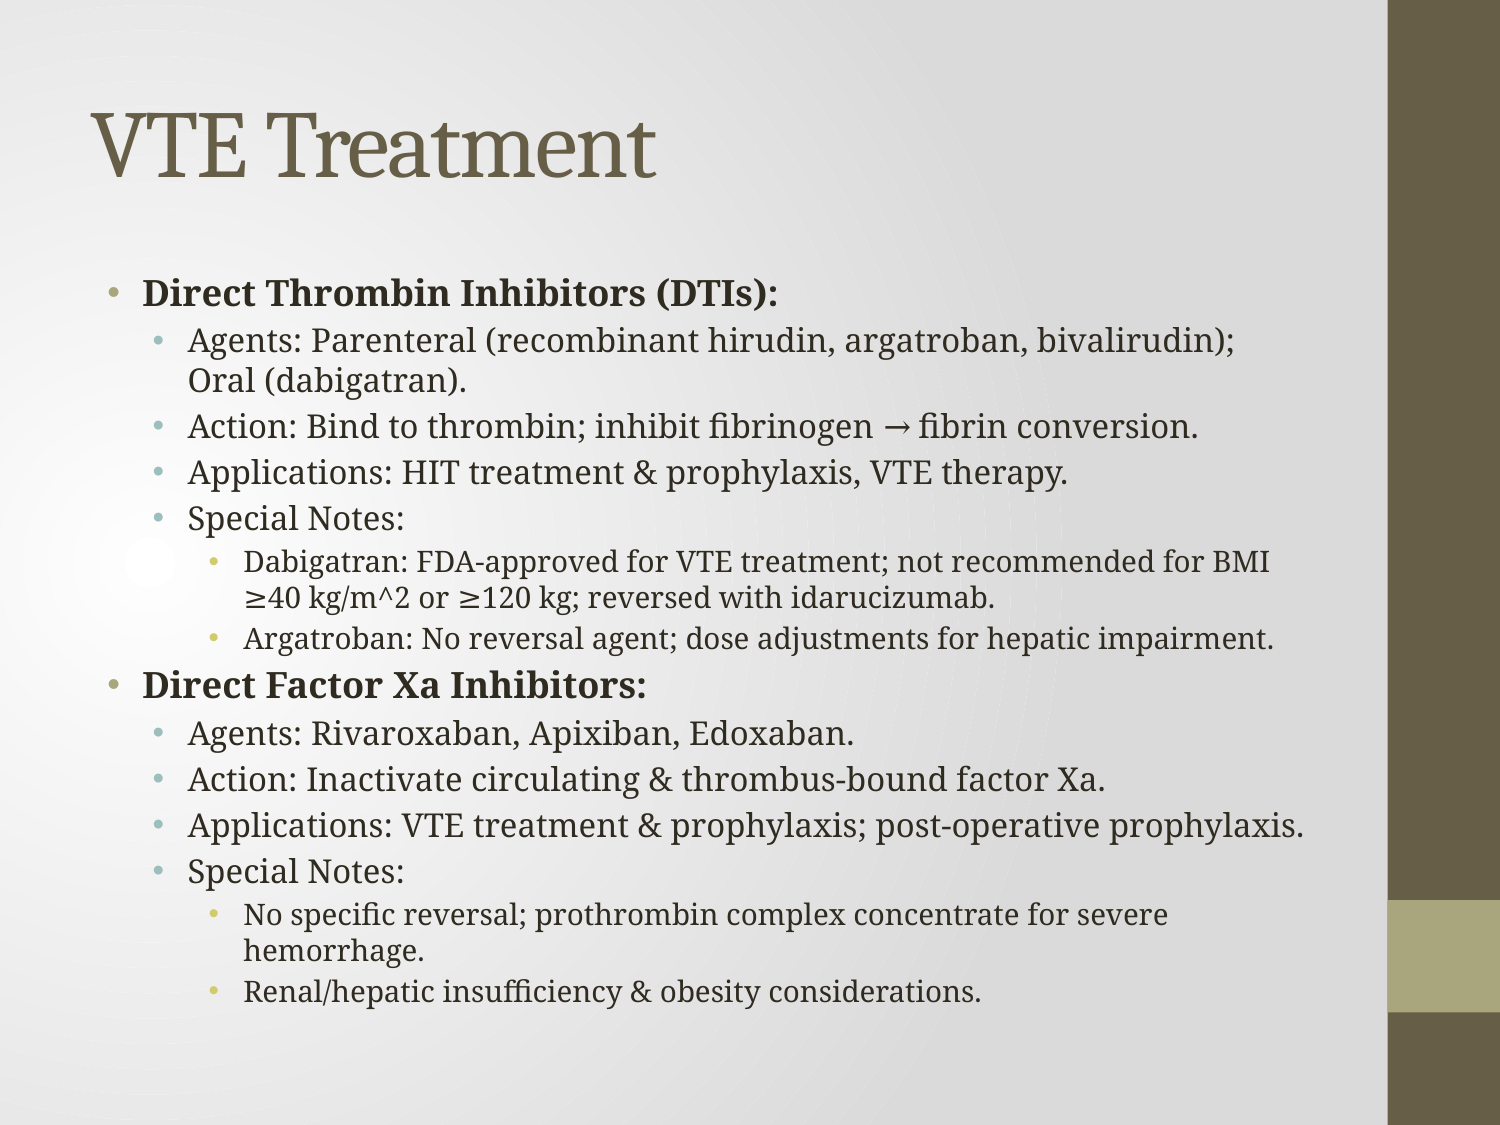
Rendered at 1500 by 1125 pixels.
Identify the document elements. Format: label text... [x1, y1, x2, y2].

title VTE Treatment [75, 45, 1325, 233]
list Direct Thrombin Inhibitors (DTIs): Agents: Parenteral (recombinant hirudin, argatroban, bivalirudin); Oral (dabigatran). Action: Bind to thrombin; inhibit fibrinogen → fibrin conversion. Applications: HIT treatment & prophylaxis, VTE therapy. Special Notes: Dabigatran: FDA-approved for VTE treatment; not recommended for BMI ≥40 kg/m^2 or ≥120 kg; reversed with idarucizumab. Argatroban: No reversal agent; dose adjustments for hepatic impairment. Direct Factor Xa Inhibitors: Agents: Rivaroxaban, Apixiban, Edoxaban. Action: Inactivate circulating & thrombus-bound factor Xa. Applications: VTE treatment & prophylaxis; post-operative prophylaxis. Special Notes: No specific reversal; prothrombin complex concentrate for severe hemorrhage. Renal/hepatic insufficiency & obesity considerations. [75, 262, 1325, 1050]
